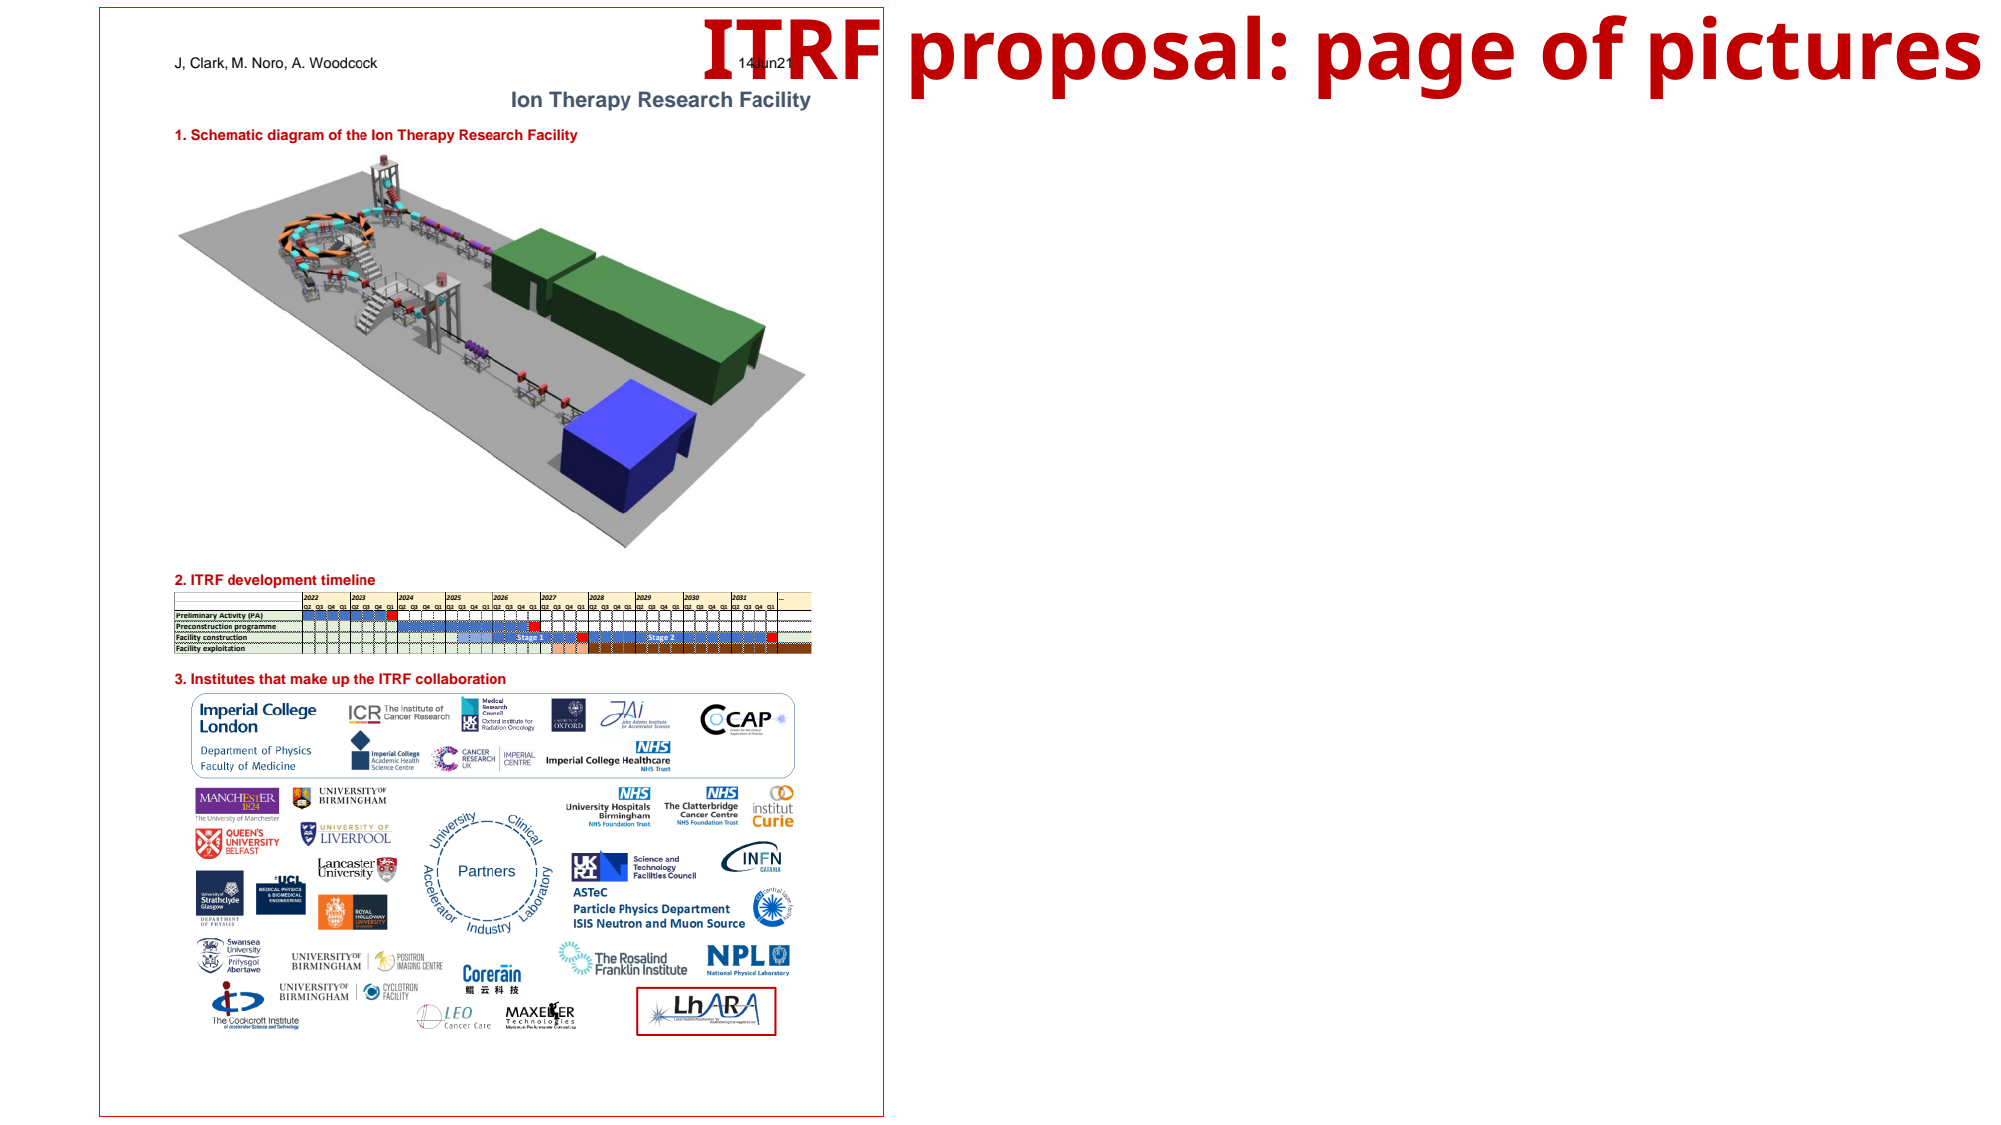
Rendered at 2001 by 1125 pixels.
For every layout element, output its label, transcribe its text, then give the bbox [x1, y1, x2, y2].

picture [99, 7, 884, 1117]
title ITRF proposal: page of pictures [0, 0, 2000, 105]
